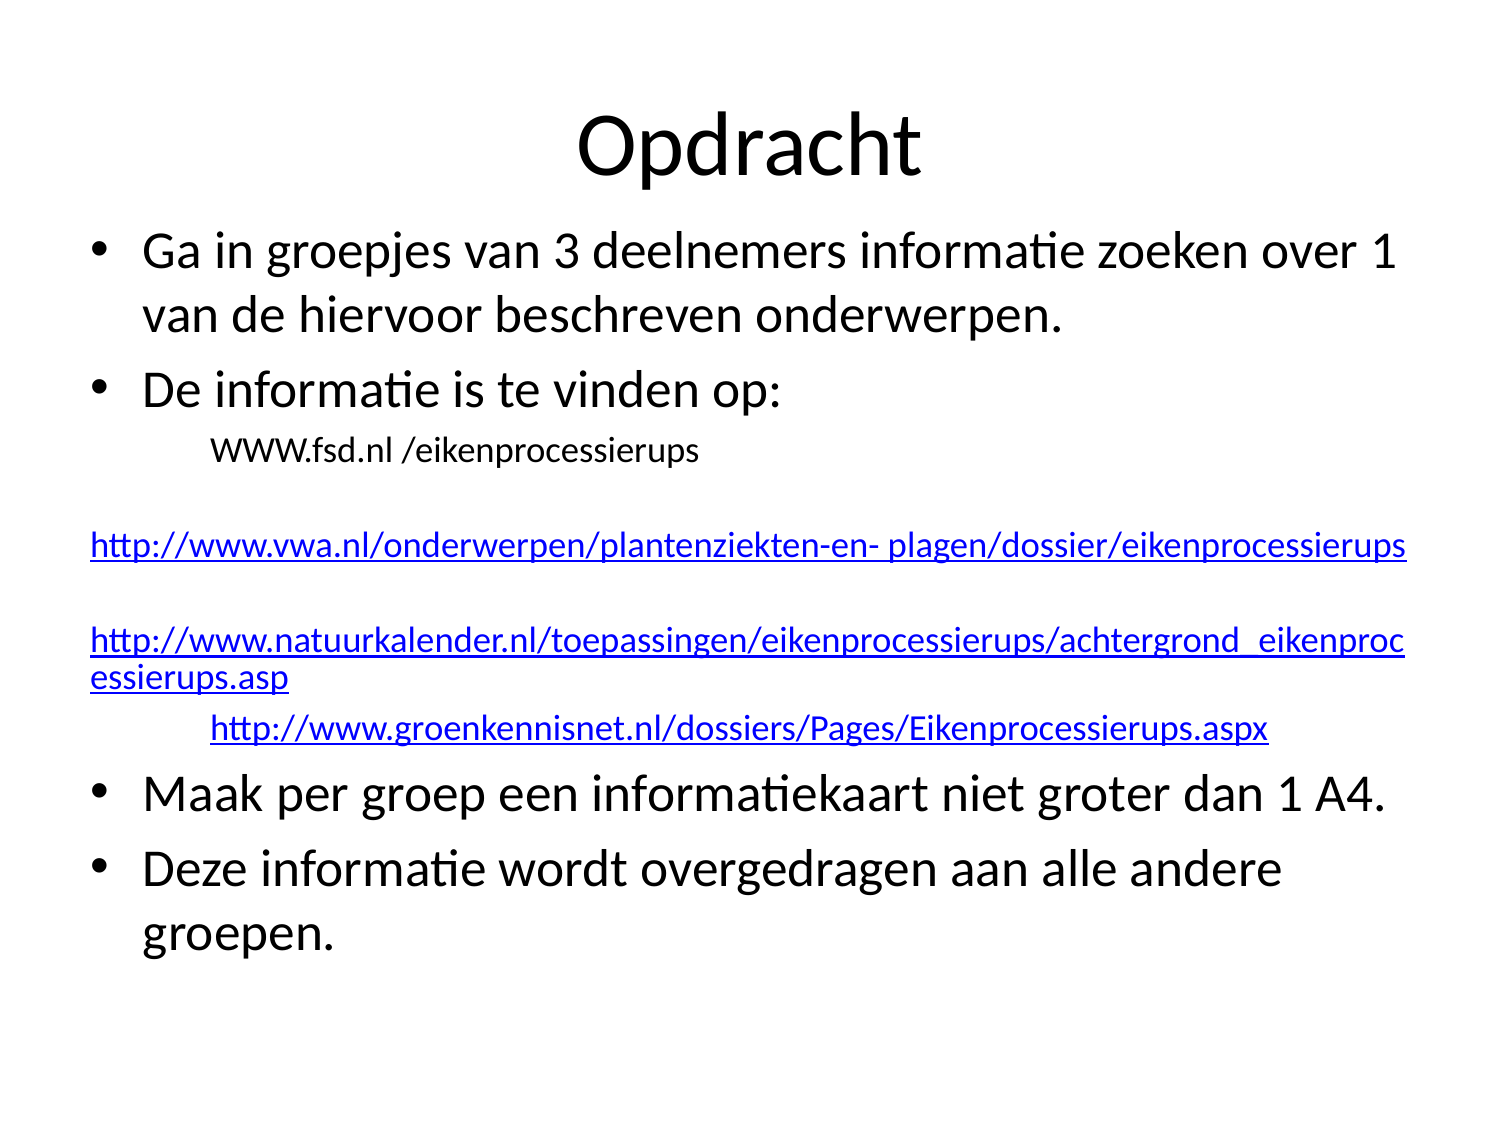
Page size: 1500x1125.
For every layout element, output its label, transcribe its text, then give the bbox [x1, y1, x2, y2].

list Ga in groepjes van 3 deelnemers informatie zoeken over 1 van de hiervoor beschreven onderwerpen. De informatie is te vinden op: WWW.fsd.nl /eikenprocessierups http://www.vwa.nl/onderwerpen/plantenziekten-en- plagen/dossier/eikenprocessierups http://www.natuurkalender.nl/toepassingen/eikenprocessierups/achtergrond_eikenprocessierups.asp http://www.groenkennisnet.nl/dossiers/Pages/Eikenprocessierups.aspx Maak per groep een informatiekaart niet groter dan 1 A4. Deze informatie wordt overgedragen aan alle andere groepen. [75, 208, 1425, 1059]
title Opdracht [75, 45, 1425, 208]
